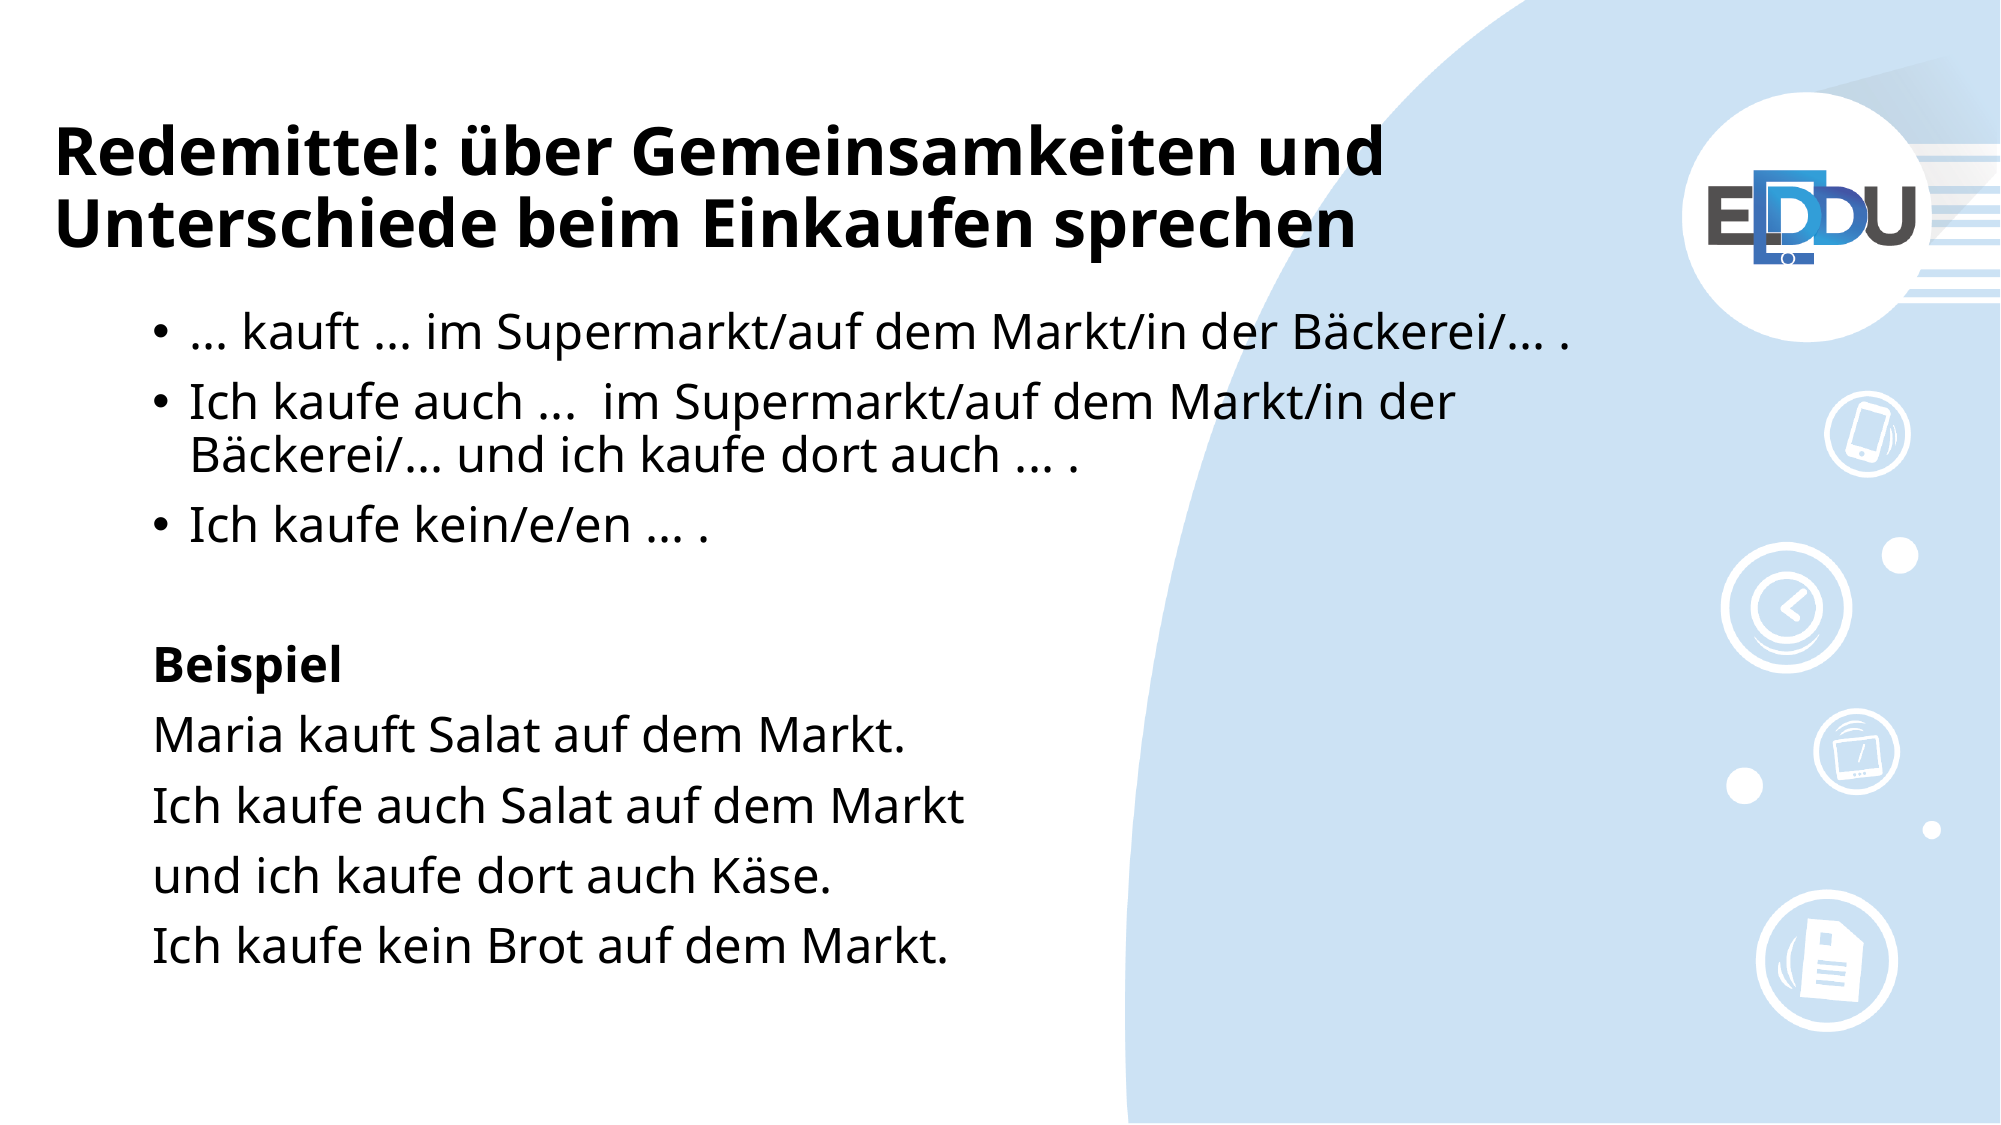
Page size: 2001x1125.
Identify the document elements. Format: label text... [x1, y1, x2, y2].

list ... kauft ... im Supermarkt/auf dem Markt/in der Bäckerei/... . Ich kaufe auch ... im Supermarkt/auf dem Markt/in der Bäckerei/... und ich kaufe dort auch ... . Ich kaufe kein/e/en ... . Beispiel Maria kauft Salat auf dem Markt. Ich kaufe auch Salat auf dem Markt und ich kaufe dort auch Käse. Ich kaufe kein Brot auf dem Markt. [137, 299, 1595, 1014]
title Redemittel: über Gemeinsamkeiten und Unterschiede beim Einkaufen sprechen [38, 102, 1595, 278]
picture [0, 0, 2001, 1125]
